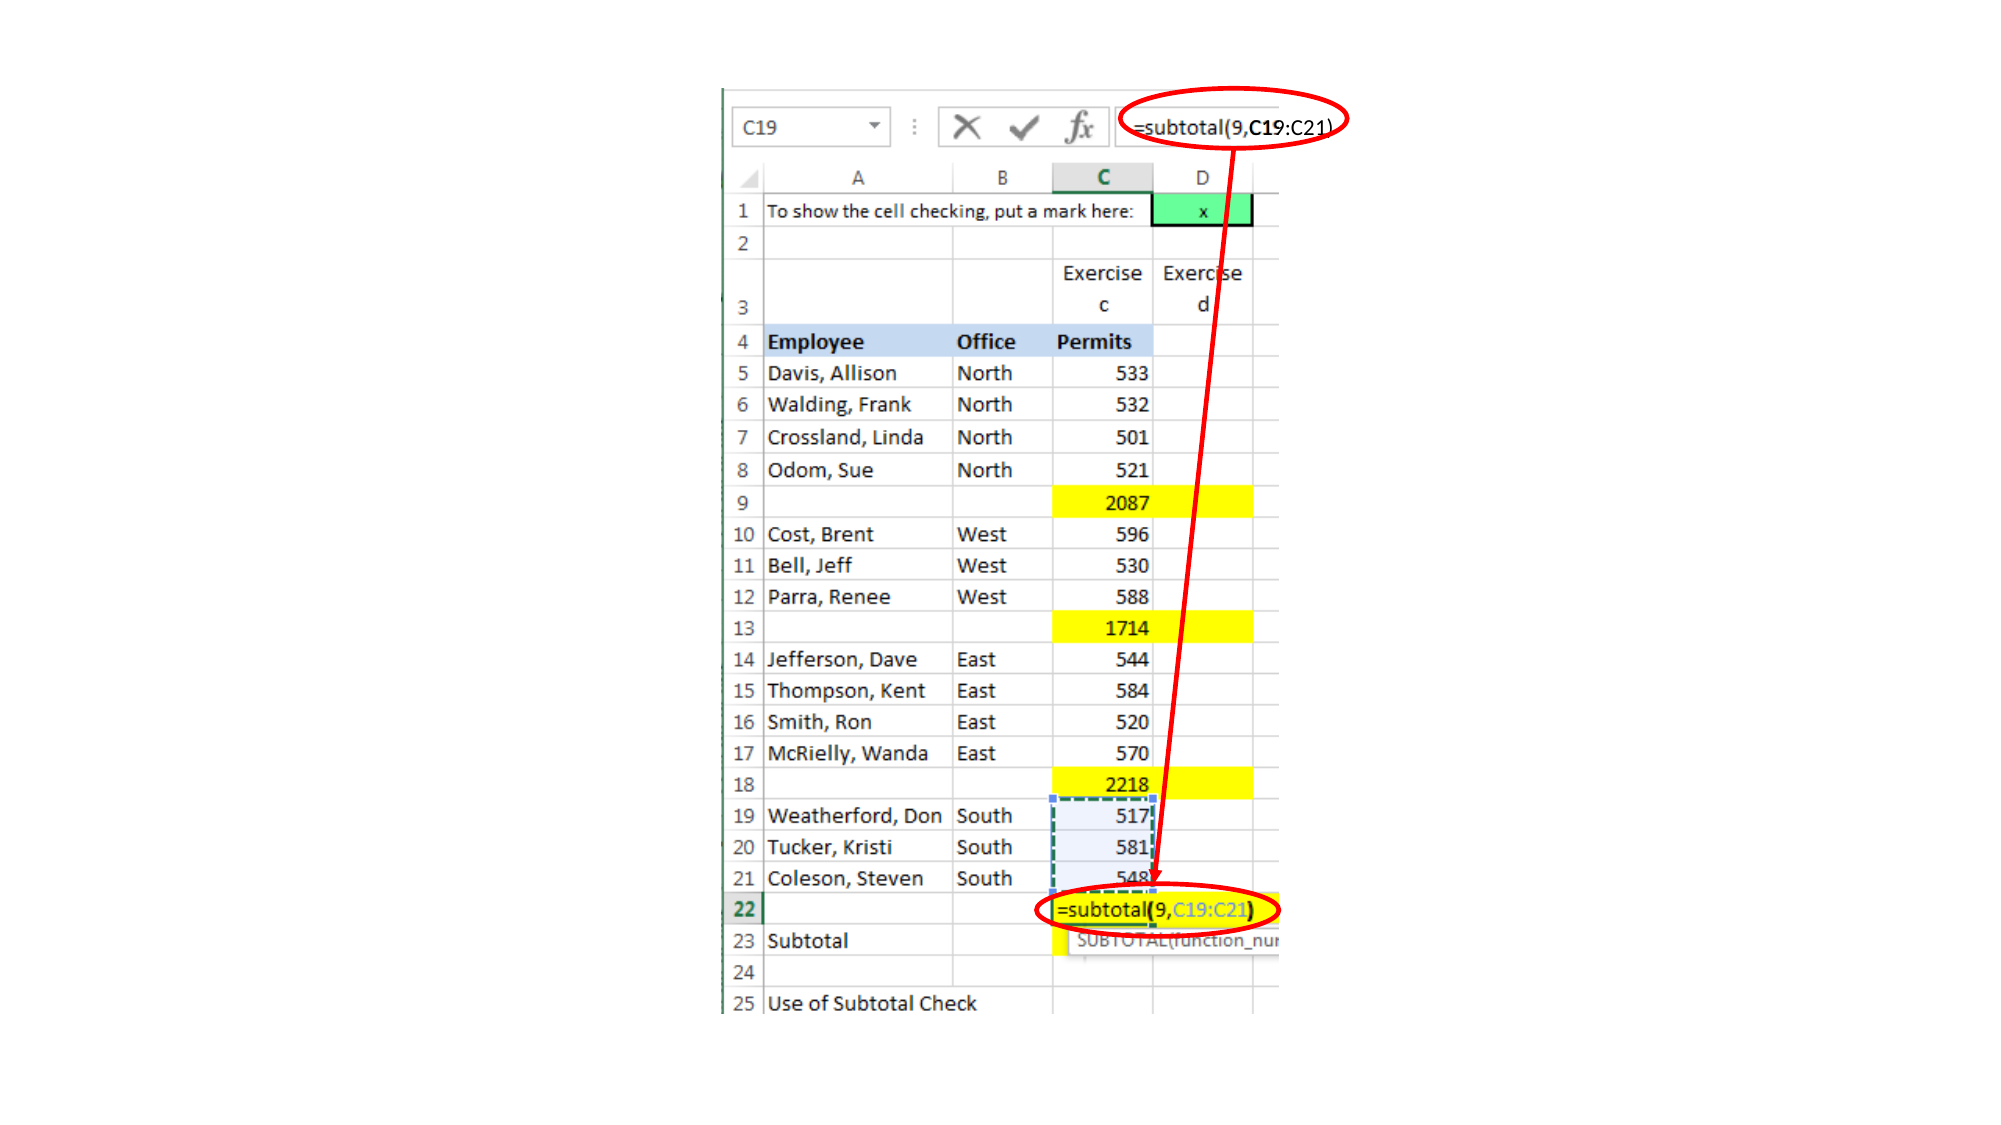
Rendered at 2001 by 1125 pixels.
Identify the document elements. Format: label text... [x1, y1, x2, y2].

text_box [1279, 89, 1349, 147]
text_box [1153, 148, 1234, 884]
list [721, 88, 1279, 1014]
text_box C19:C21) [1279, 120, 1349, 148]
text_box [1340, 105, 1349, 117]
